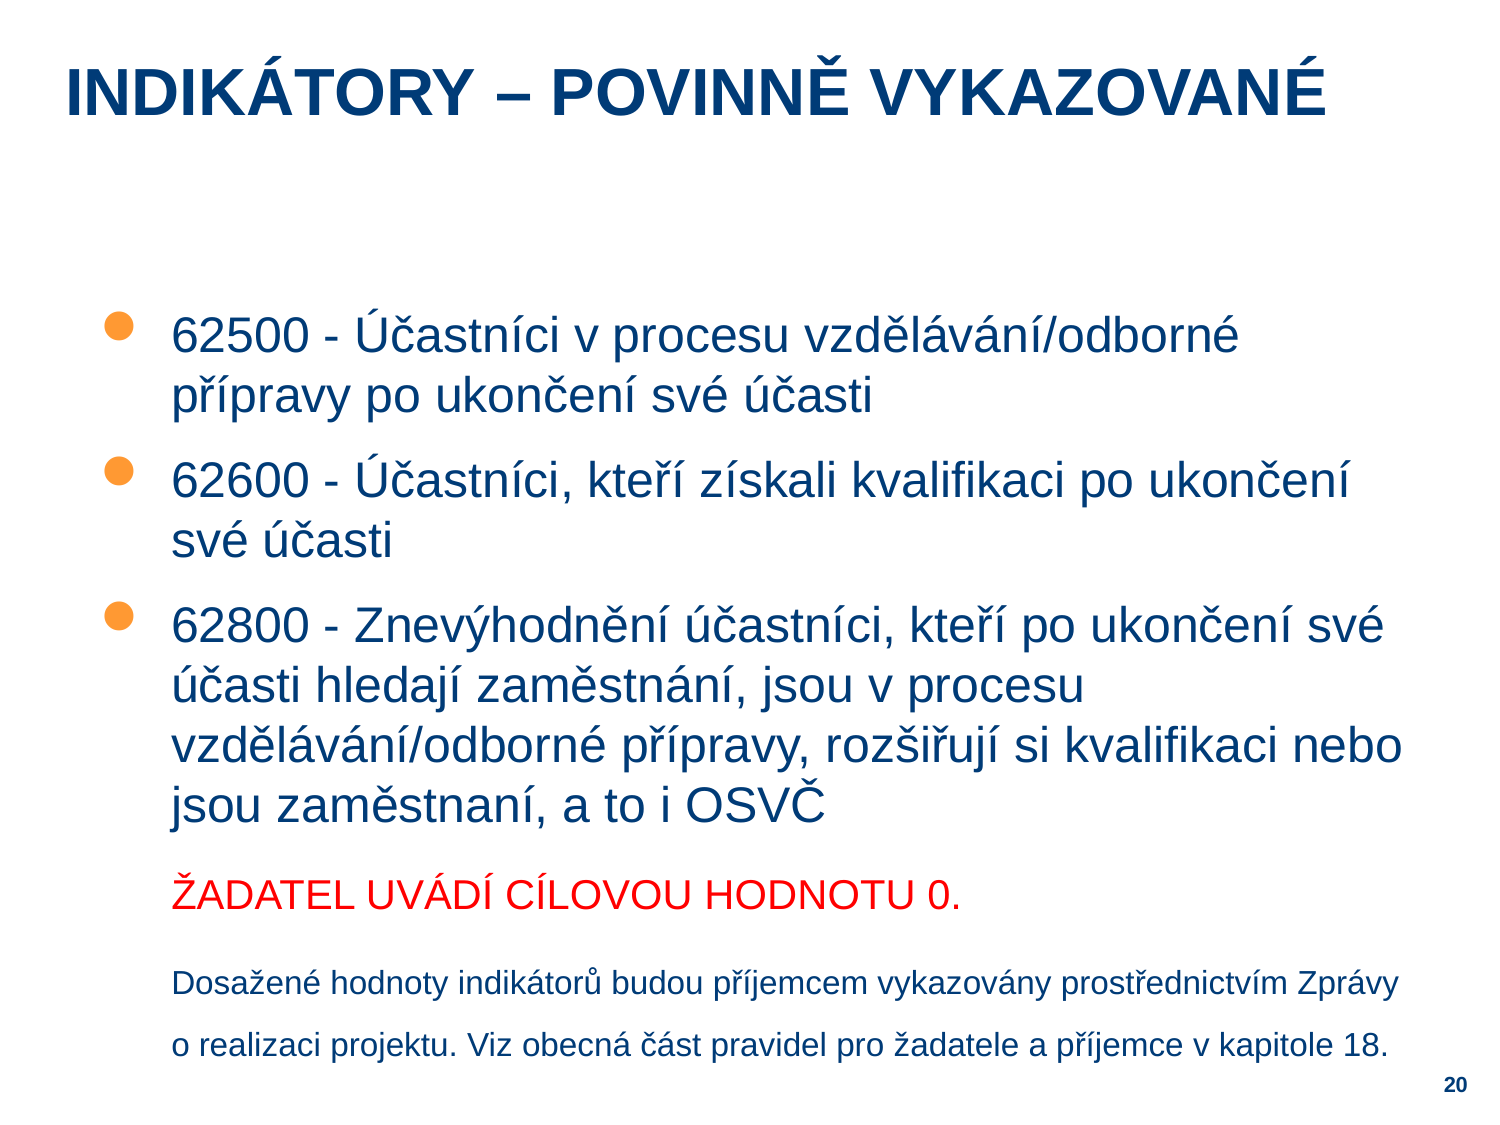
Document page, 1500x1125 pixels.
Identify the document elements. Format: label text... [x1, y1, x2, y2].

slide_number 20 [1417, 1068, 1495, 1099]
title INDIKÁTORY – povinně vykazované [59, 0, 1441, 178]
list 62500 - Účastníci v procesu vzdělávání/odborné přípravy po ukončení své účasti 62600 - Účastníci, kteří získali kvalifikaci po ukončení své účasti 62800 - Znevýhodnění účastníci, kteří po ukončení své účasti hledají zaměstnání, jsou v procesu vzdělávání/odborné přípravy, rozšiřují si kvalifikaci nebo jsou zaměstnaní, a to i OSVČ ŽADATEL UVÁDÍ CÍLOVOU HODNOTU 0. Dosažené hodnoty indikátorů budou příjemcem vykazovány prostřednictvím Zprávy o realizaci projektu. Viz obecná část pravidel pro žadatele a příjemce v kapitole 18. [100, 302, 1424, 1012]
